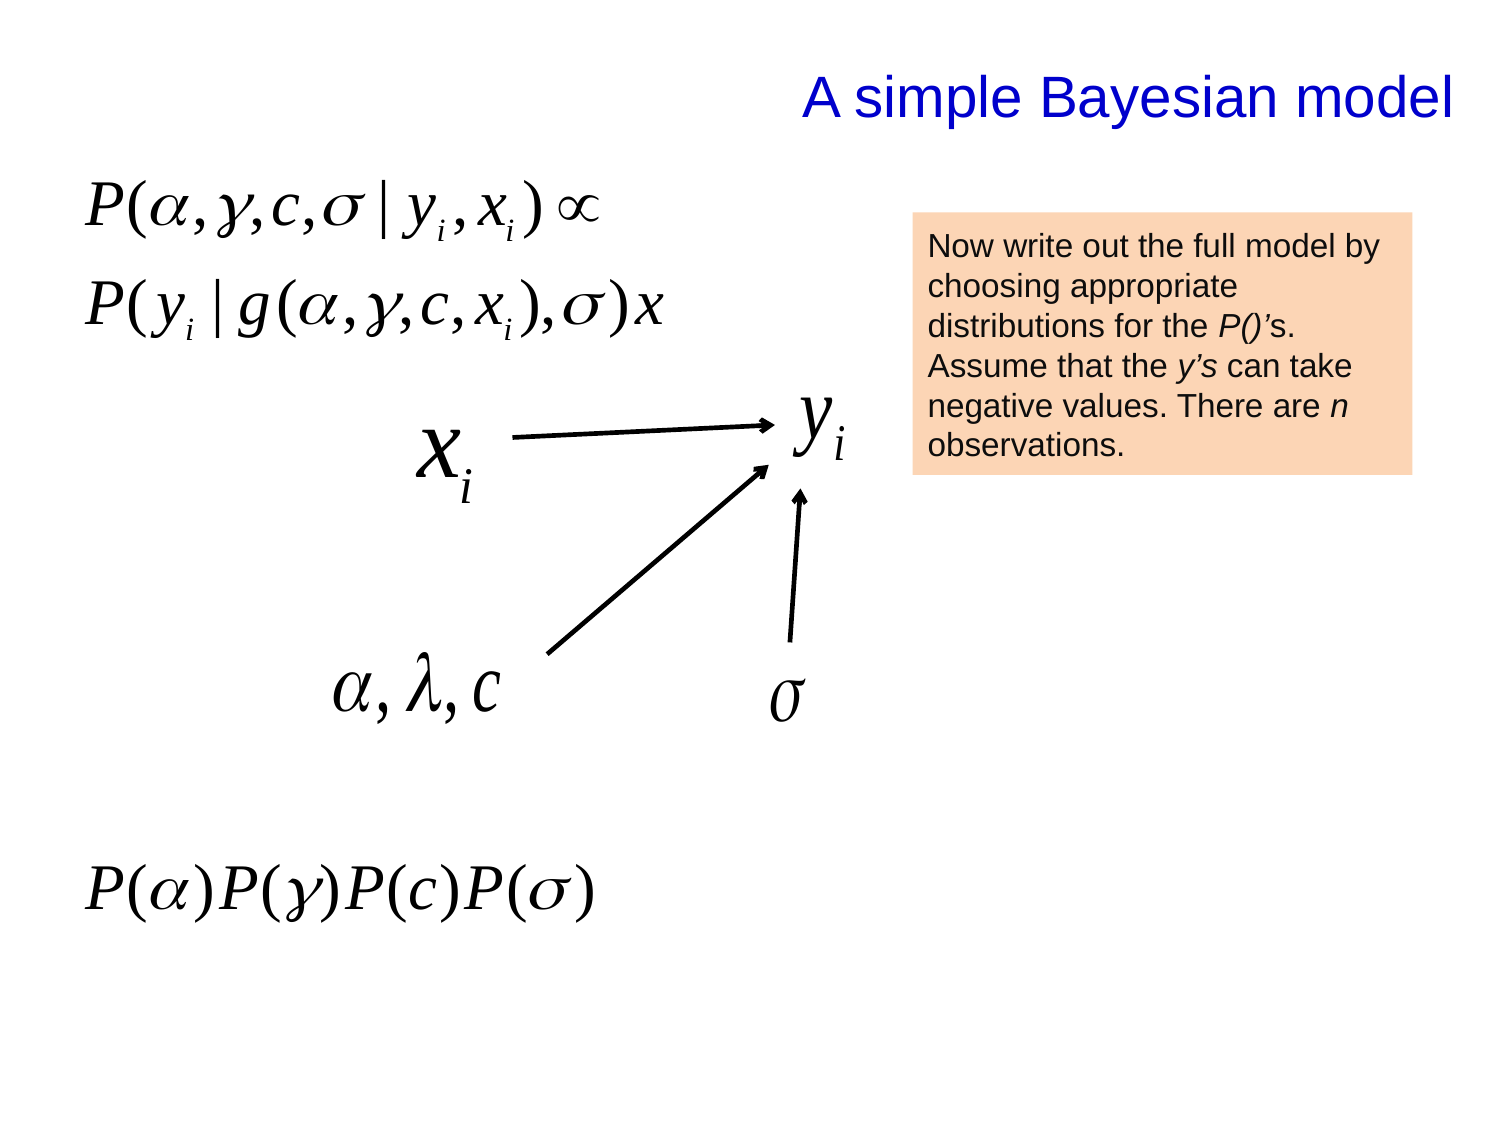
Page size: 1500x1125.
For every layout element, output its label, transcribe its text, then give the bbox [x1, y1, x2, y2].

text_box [781, 349, 863, 483]
text_box Now write out the full model by choosing appropriate distributions for the P()’s. Assume that the y’s can take negative values. There are n observations. [912, 212, 1413, 475]
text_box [512, 424, 776, 438]
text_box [789, 488, 801, 643]
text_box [678, 464, 769, 655]
title A simple Bayesian model [787, 0, 1500, 188]
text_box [74, 162, 674, 938]
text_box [762, 662, 817, 744]
